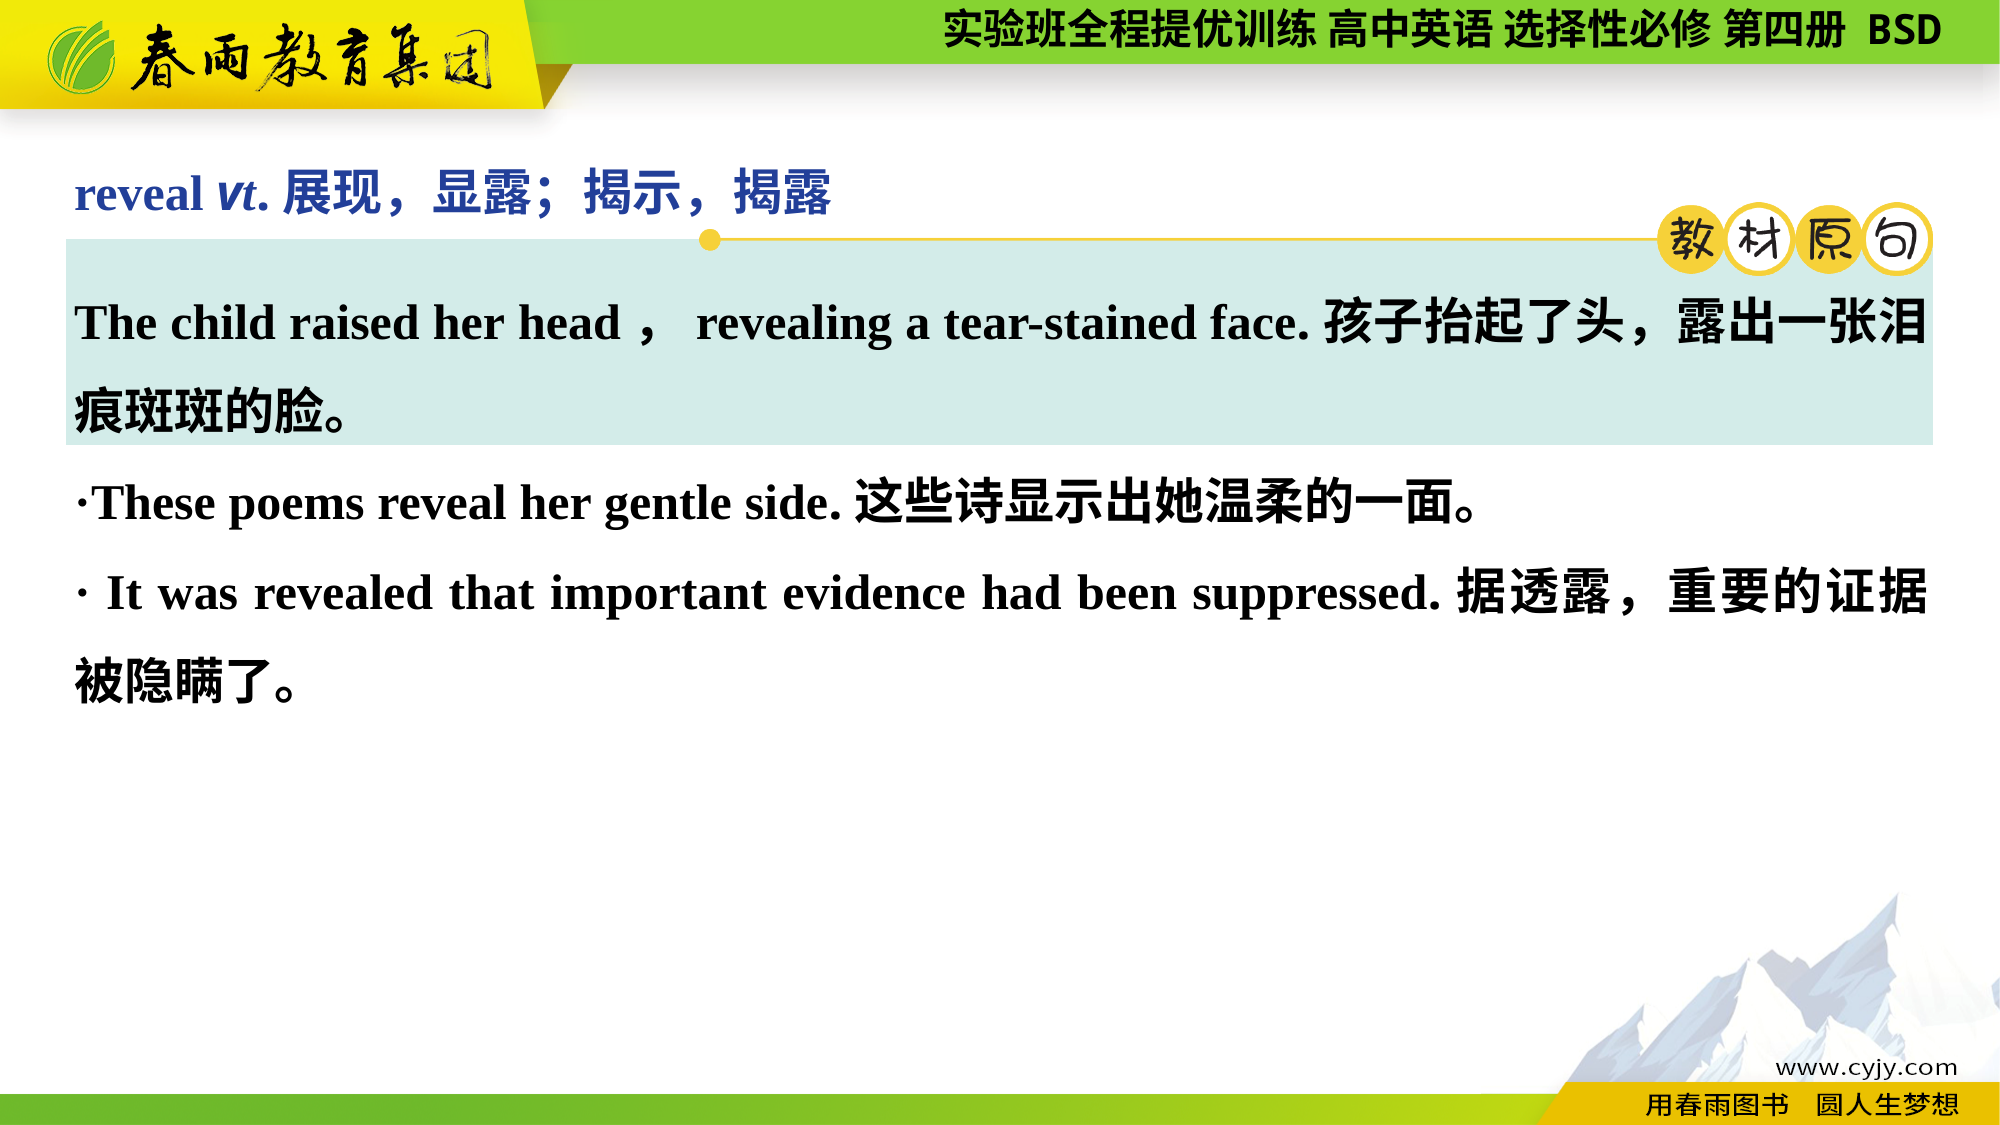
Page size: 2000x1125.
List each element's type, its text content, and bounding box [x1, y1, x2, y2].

list reveal vt.展现，显露；揭示，揭露 The child raised her head，revealing a tear-stained face.孩子抬起了头，露出一张泪痕斑斑的脸。 ·These poems reveal her gentle side.这些诗显示出她温柔的一面。 · It was revealed that important evidence had been suppressed.据透露，重要的证据被隐瞒了。 [59, 122, 1944, 723]
picture [0, 0, 2000, 1125]
